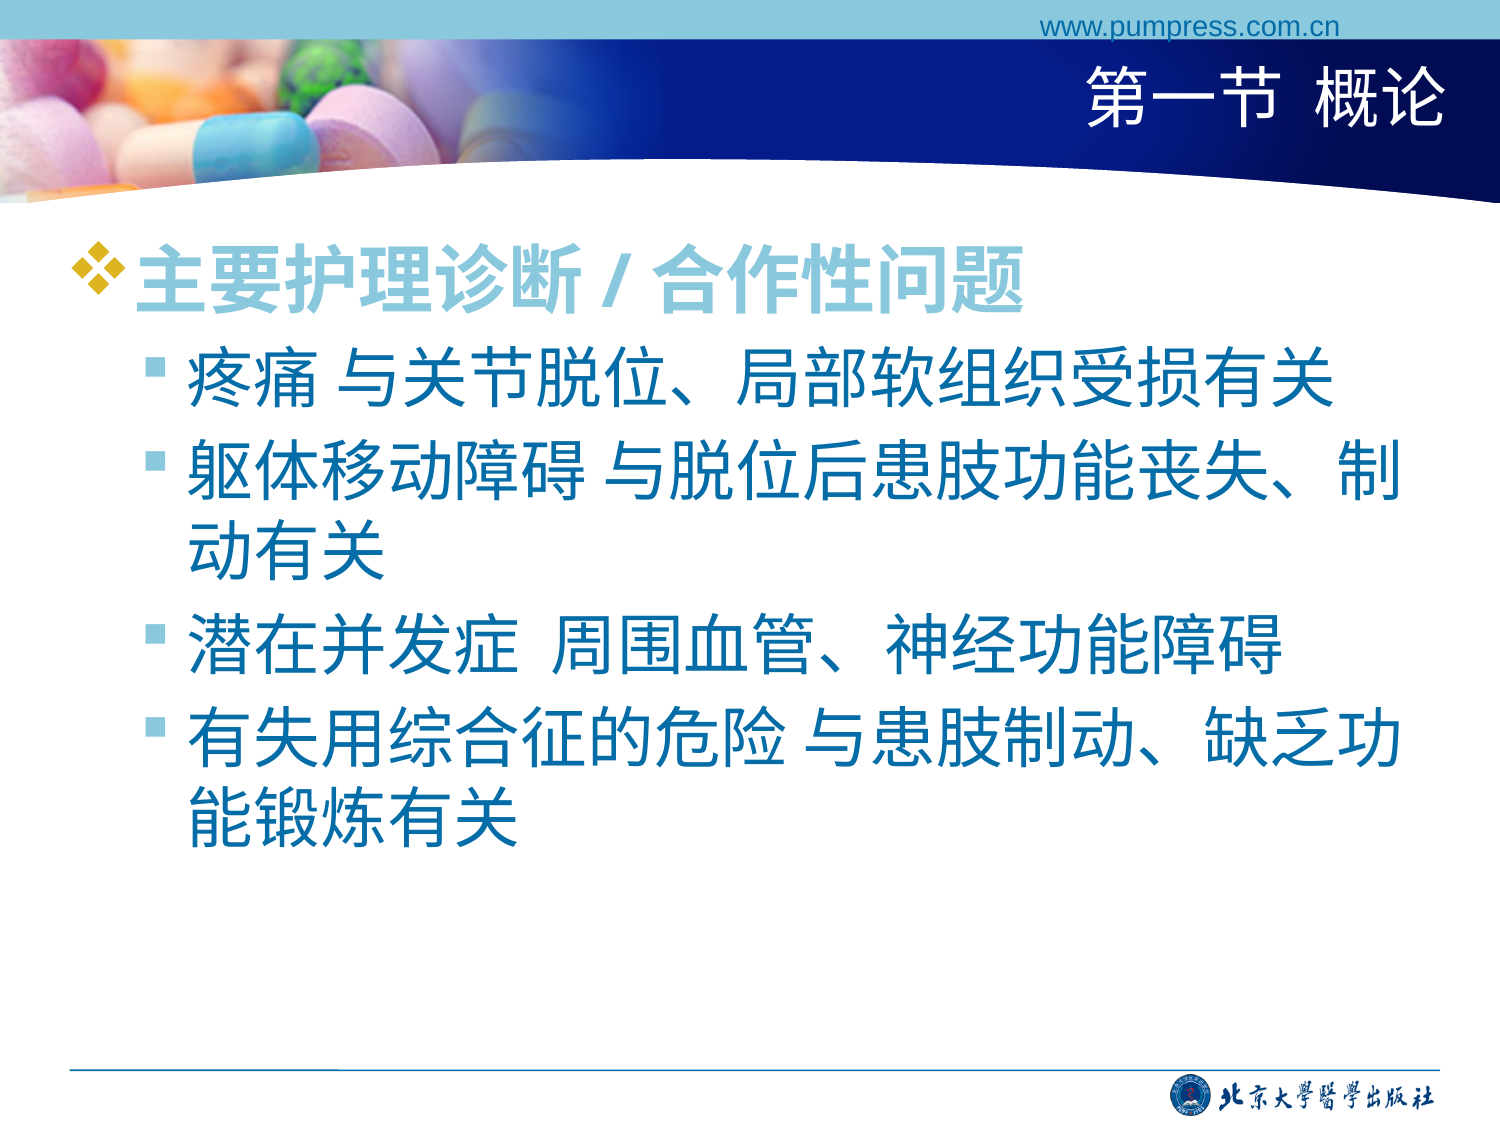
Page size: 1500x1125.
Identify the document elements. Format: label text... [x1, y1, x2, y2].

picture [1170, 1074, 1436, 1118]
title 第一节 概论 [137, 49, 1463, 143]
picture [0, 40, 1500, 203]
slide_number www.pumpress.com.cn [1025, 0, 1463, 38]
list 主要护理诊断/合作性问题 疼痛 与关节脱位、局部软组织受损有关 躯体移动障碍 与脱位后患肢功能丧失、制动有关 潜在并发症 周围血管、神经功能障碍 有失用综合征的危险 与患肢制动、缺乏功能锻炼有关 [49, 224, 1463, 1026]
